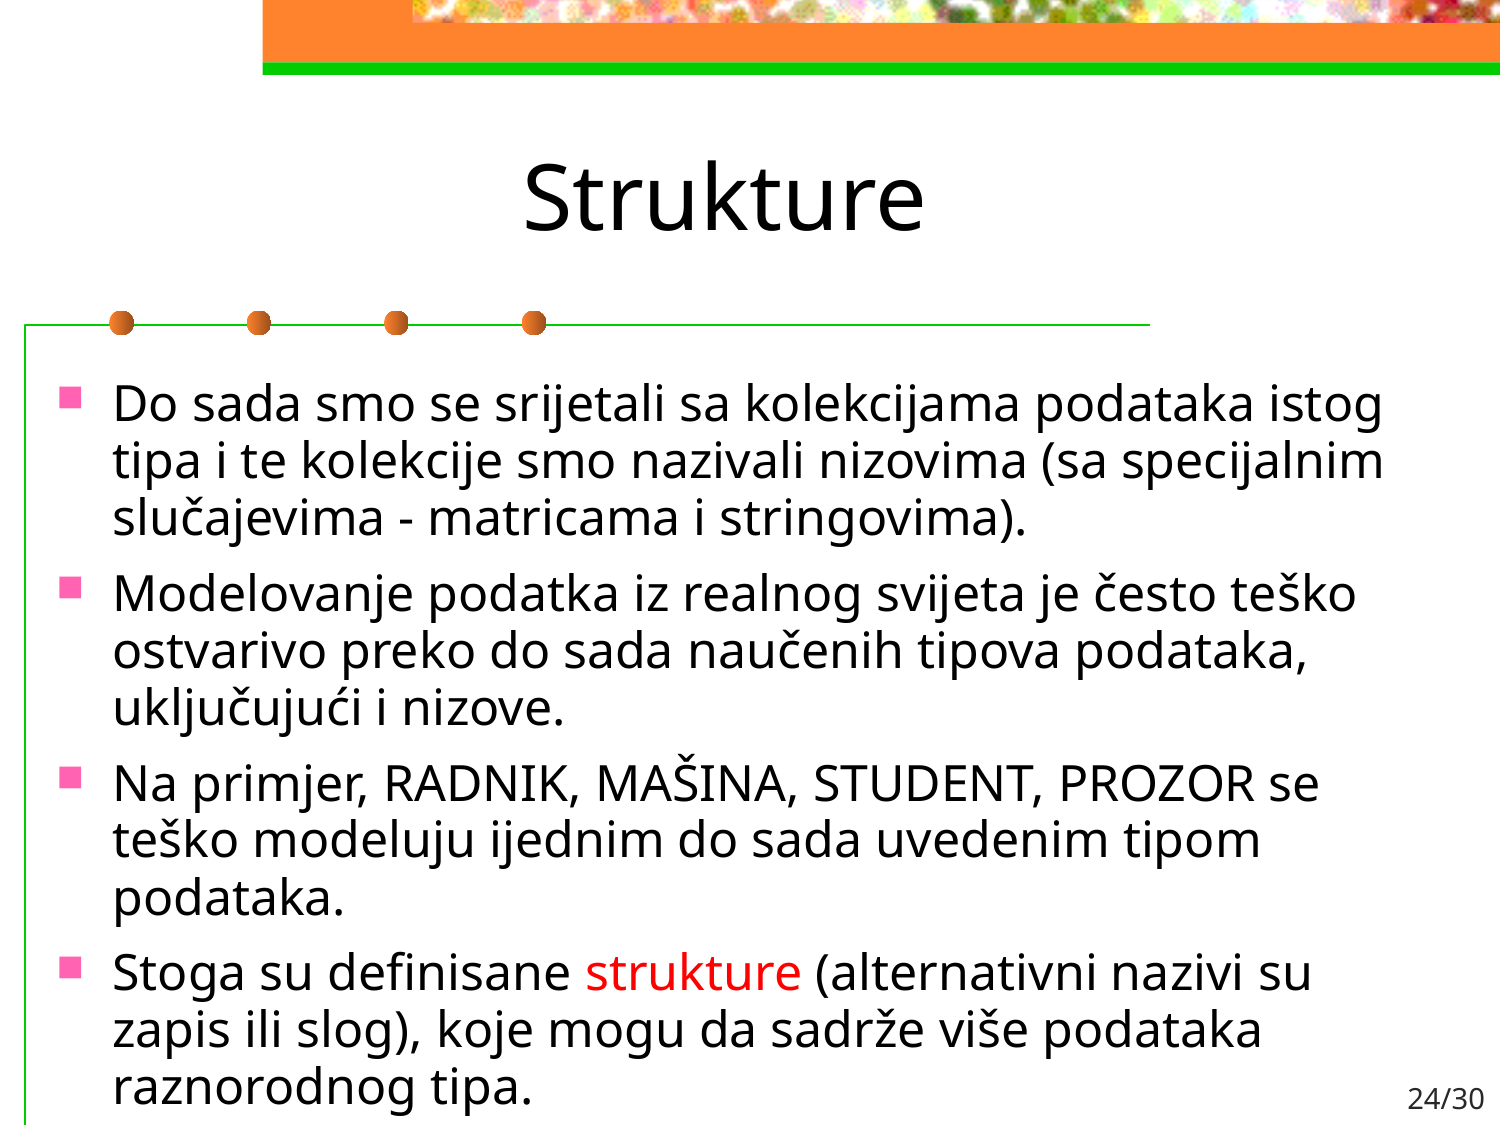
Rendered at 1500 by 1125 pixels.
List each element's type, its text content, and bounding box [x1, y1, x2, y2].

list Do sada smo se srijetali sa kolekcijama podataka istog tipa i te kolekcije smo nazivali nizovima (sa specijalnim slučajevima - matricama i stringovima). Modelovanje podatka iz realnog svijeta je često teško ostvarivo preko do sada naučenih tipova podataka, uključujući i nizove. Na primjer, RADNIK, MAŠINA, STUDENT, PROZOR se teško modeluju ijednim do sada uvedenim tipom podataka. Stoga su definisane strukture (alternativni nazivi su zapis ili slog), koje mogu da sadrže više podataka raznorodnog tipa. [41, 368, 1436, 1071]
title Strukture [87, 99, 1363, 288]
text_box 24/30 [1374, 1072, 1500, 1123]
picture [412, 0, 1500, 23]
